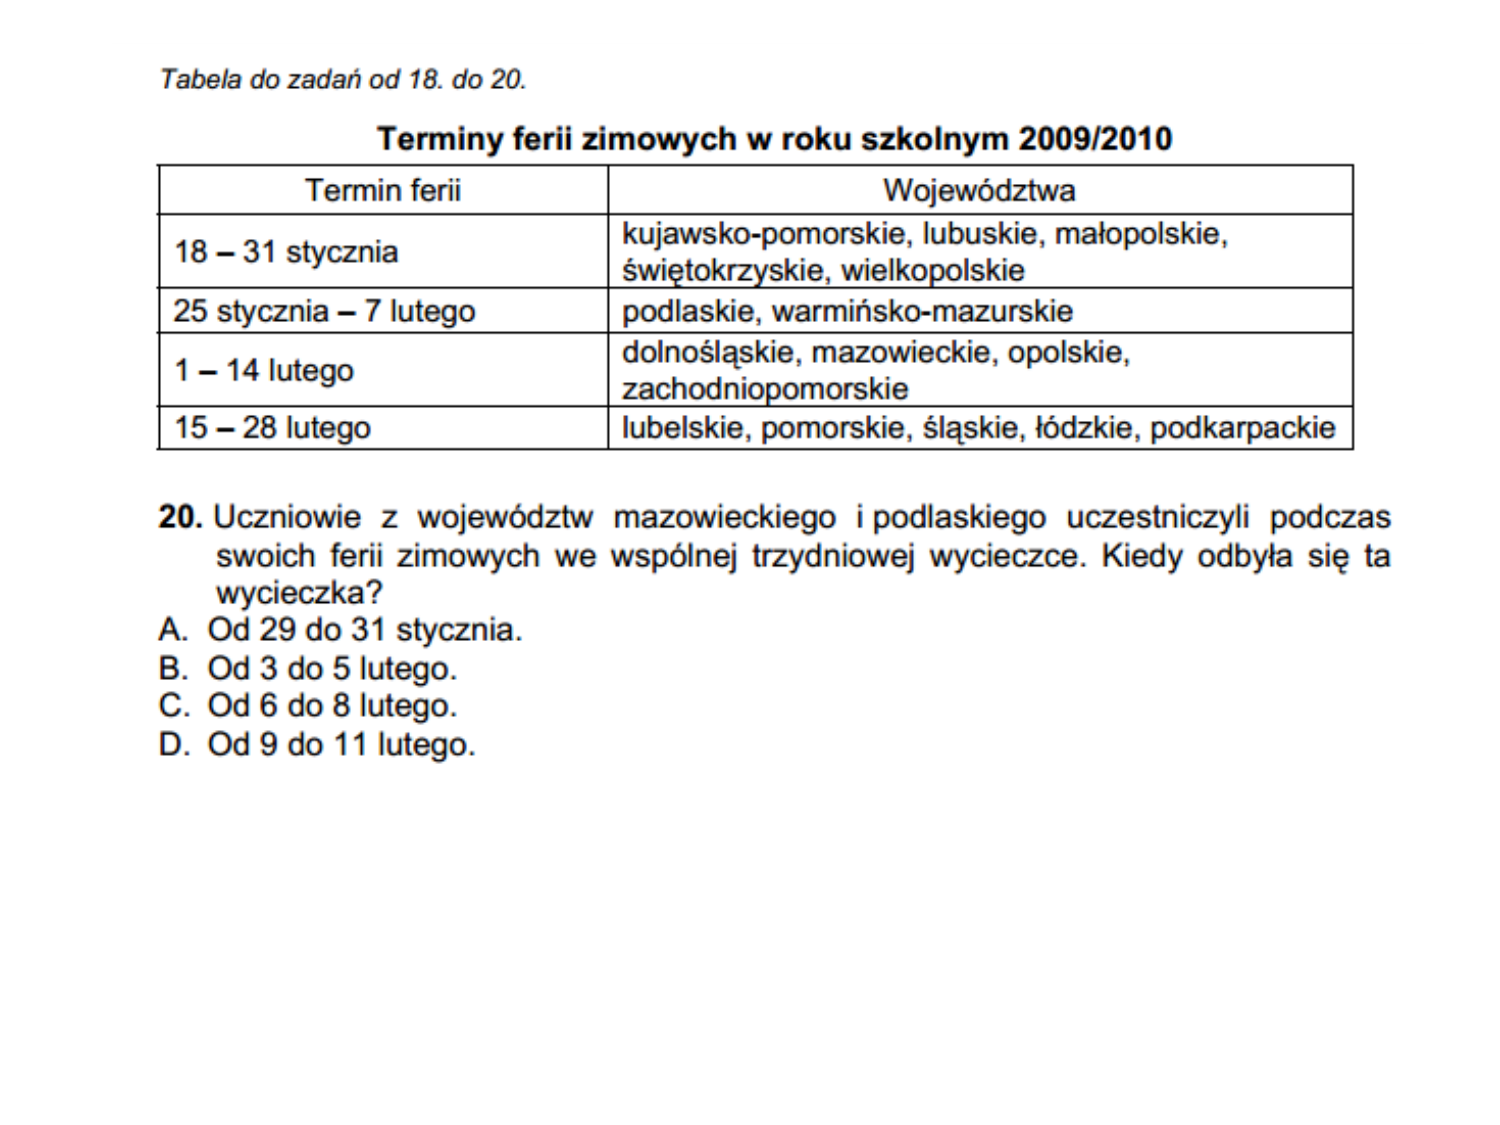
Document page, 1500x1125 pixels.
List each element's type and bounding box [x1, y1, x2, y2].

picture [111, 42, 1424, 463]
picture [111, 479, 1424, 766]
